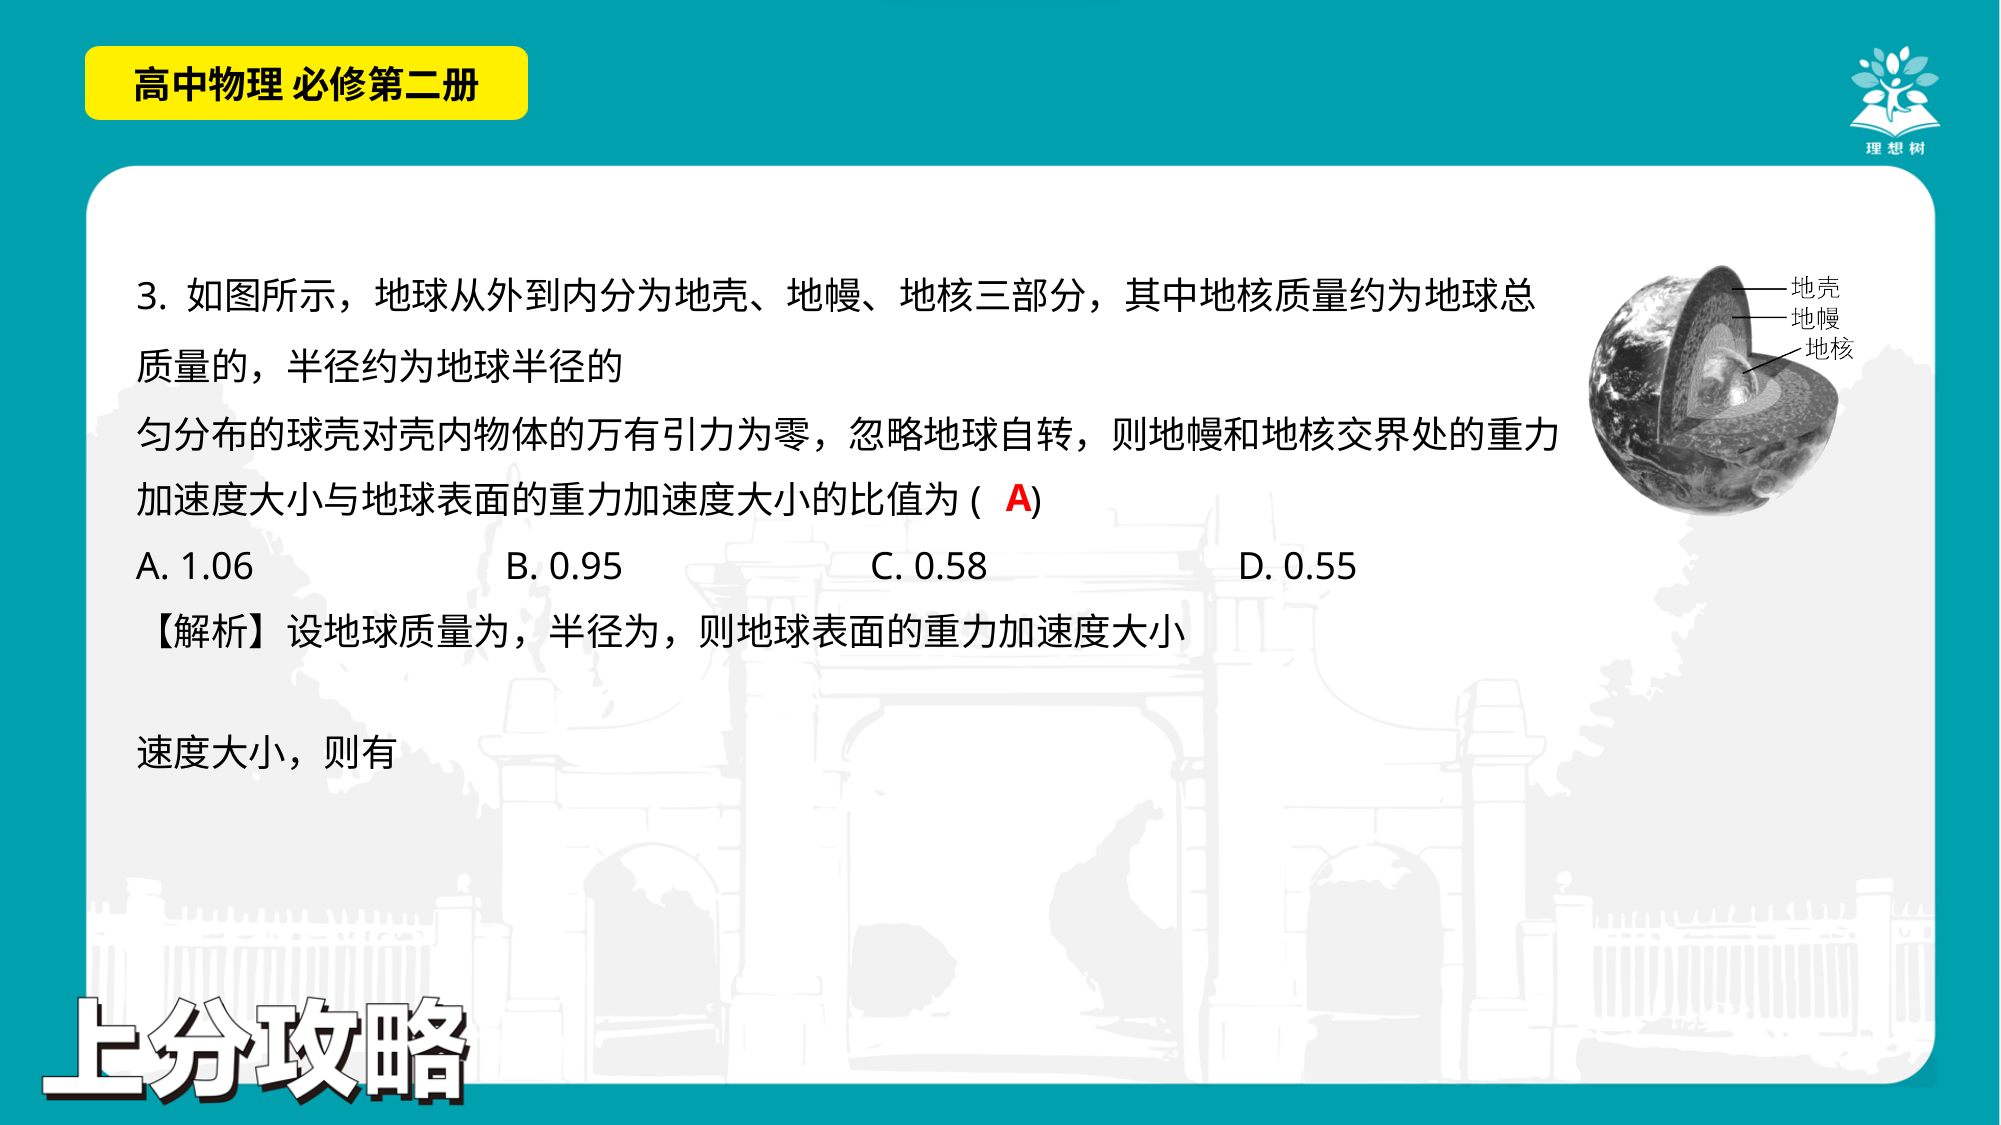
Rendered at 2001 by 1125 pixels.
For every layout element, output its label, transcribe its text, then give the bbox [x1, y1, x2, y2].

text_box A. 1.06 B. 0.95 C. 0.58 D. 0.55 [135, 520, 1865, 580]
text_box A [991, 454, 1046, 513]
picture [0, 0, 2000, 1125]
